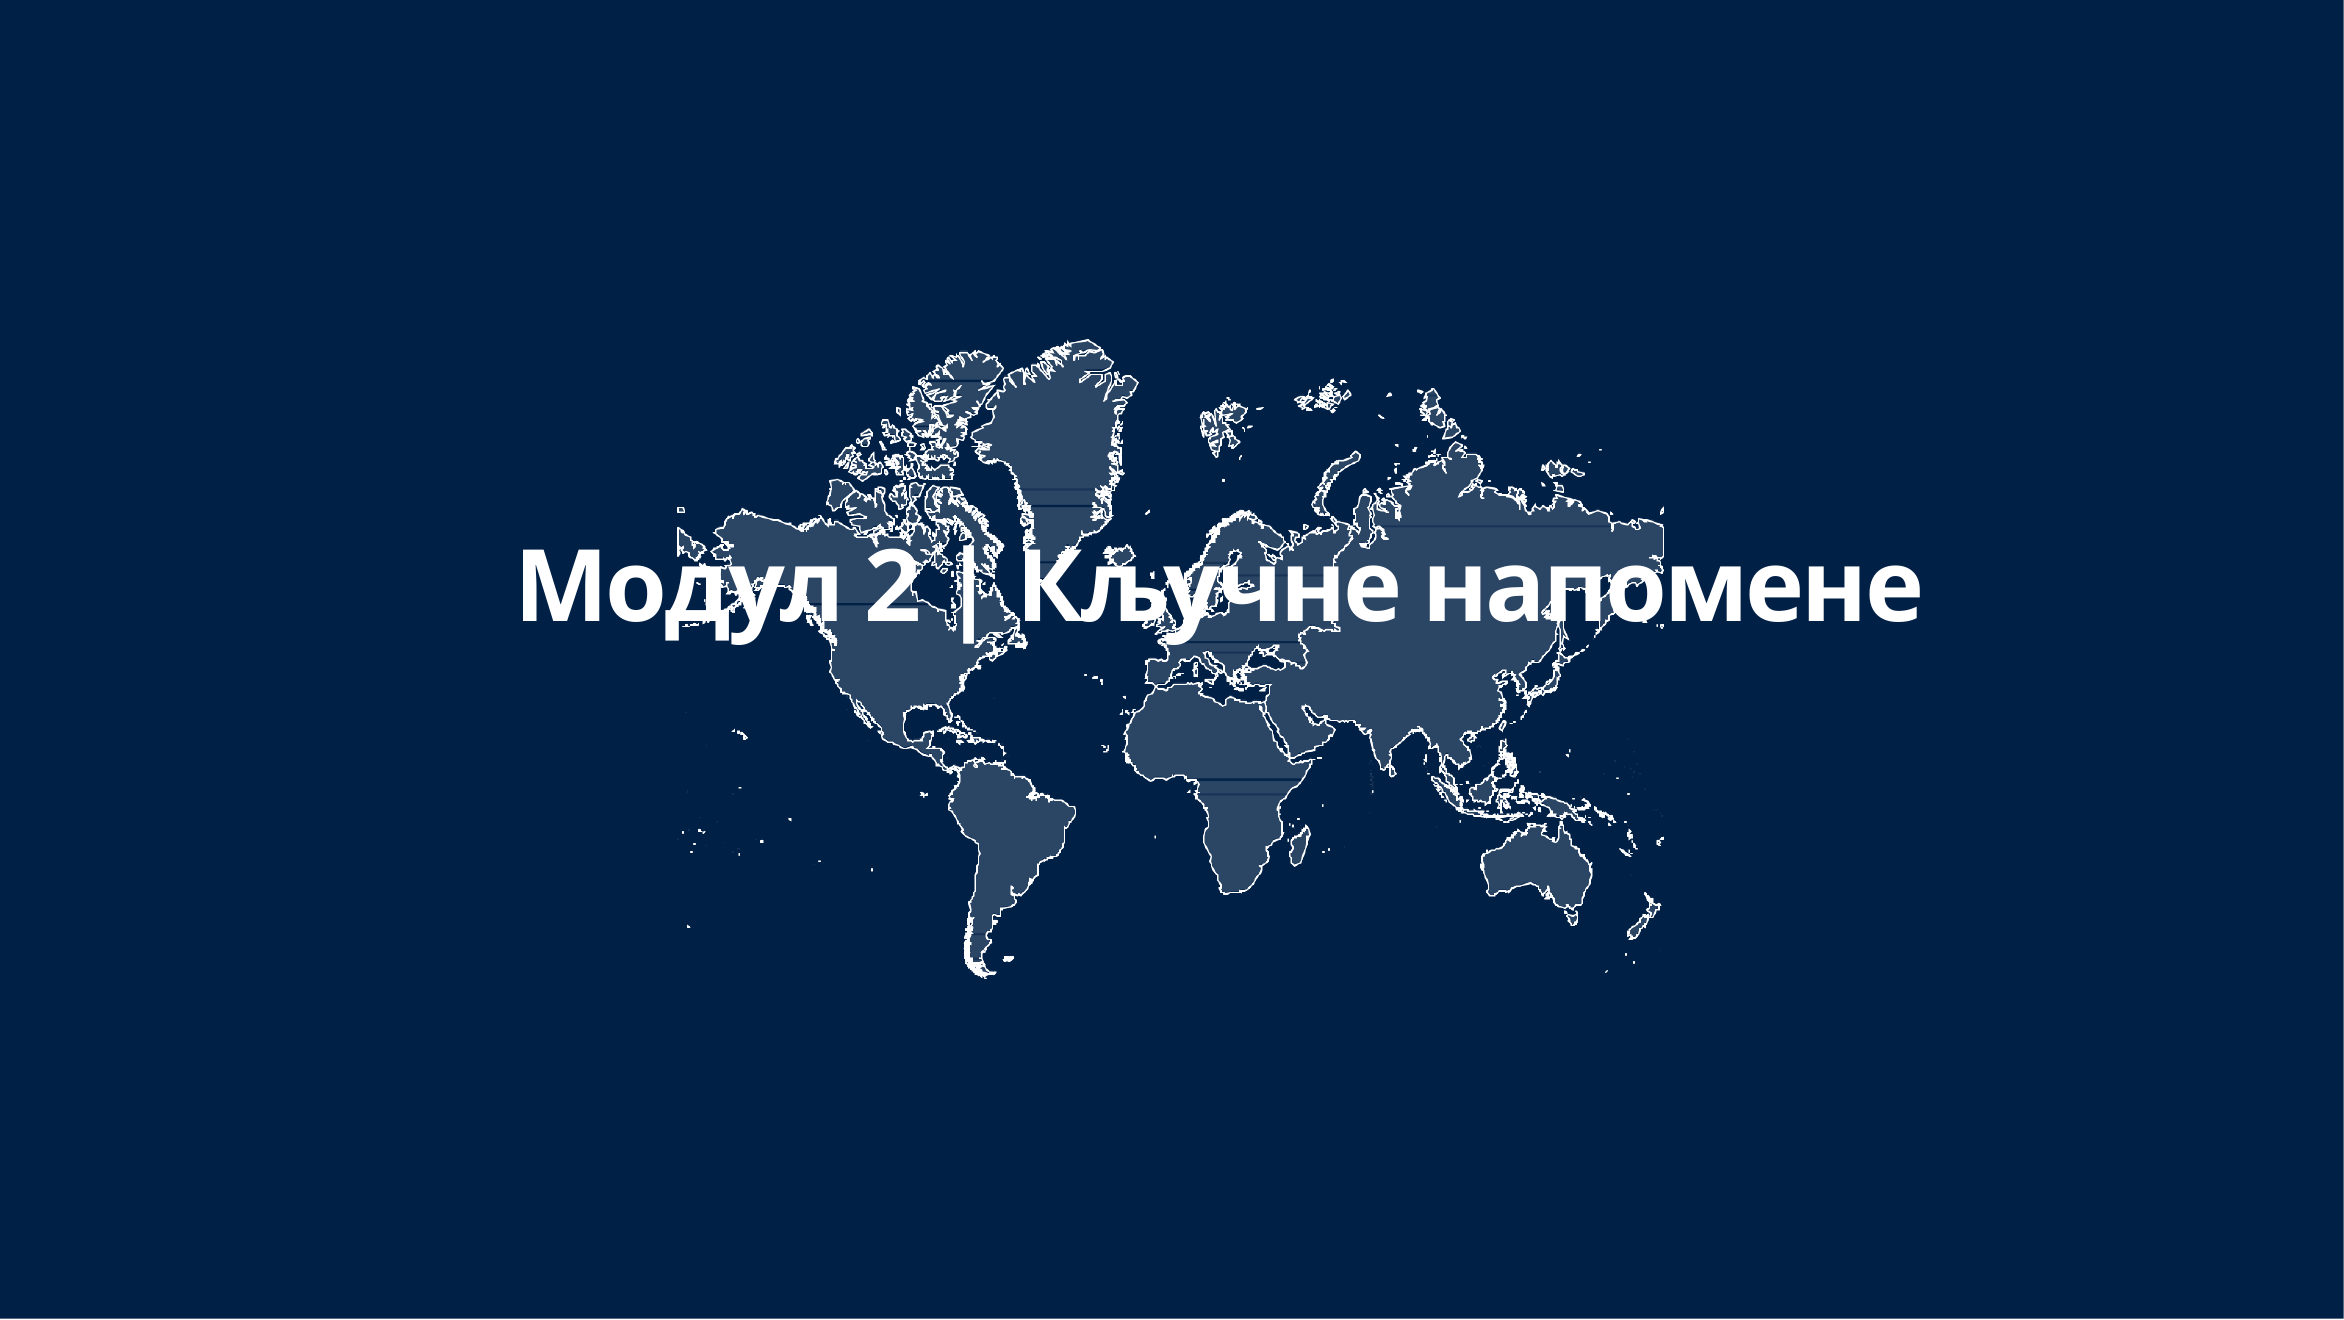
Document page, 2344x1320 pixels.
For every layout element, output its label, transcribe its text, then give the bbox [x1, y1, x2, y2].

picture [677, 339, 1664, 980]
title Модул 2 | Кључне напомене [512, 519, 672, 743]
title Модул 2 | Кључне напомене [1669, 519, 2035, 743]
